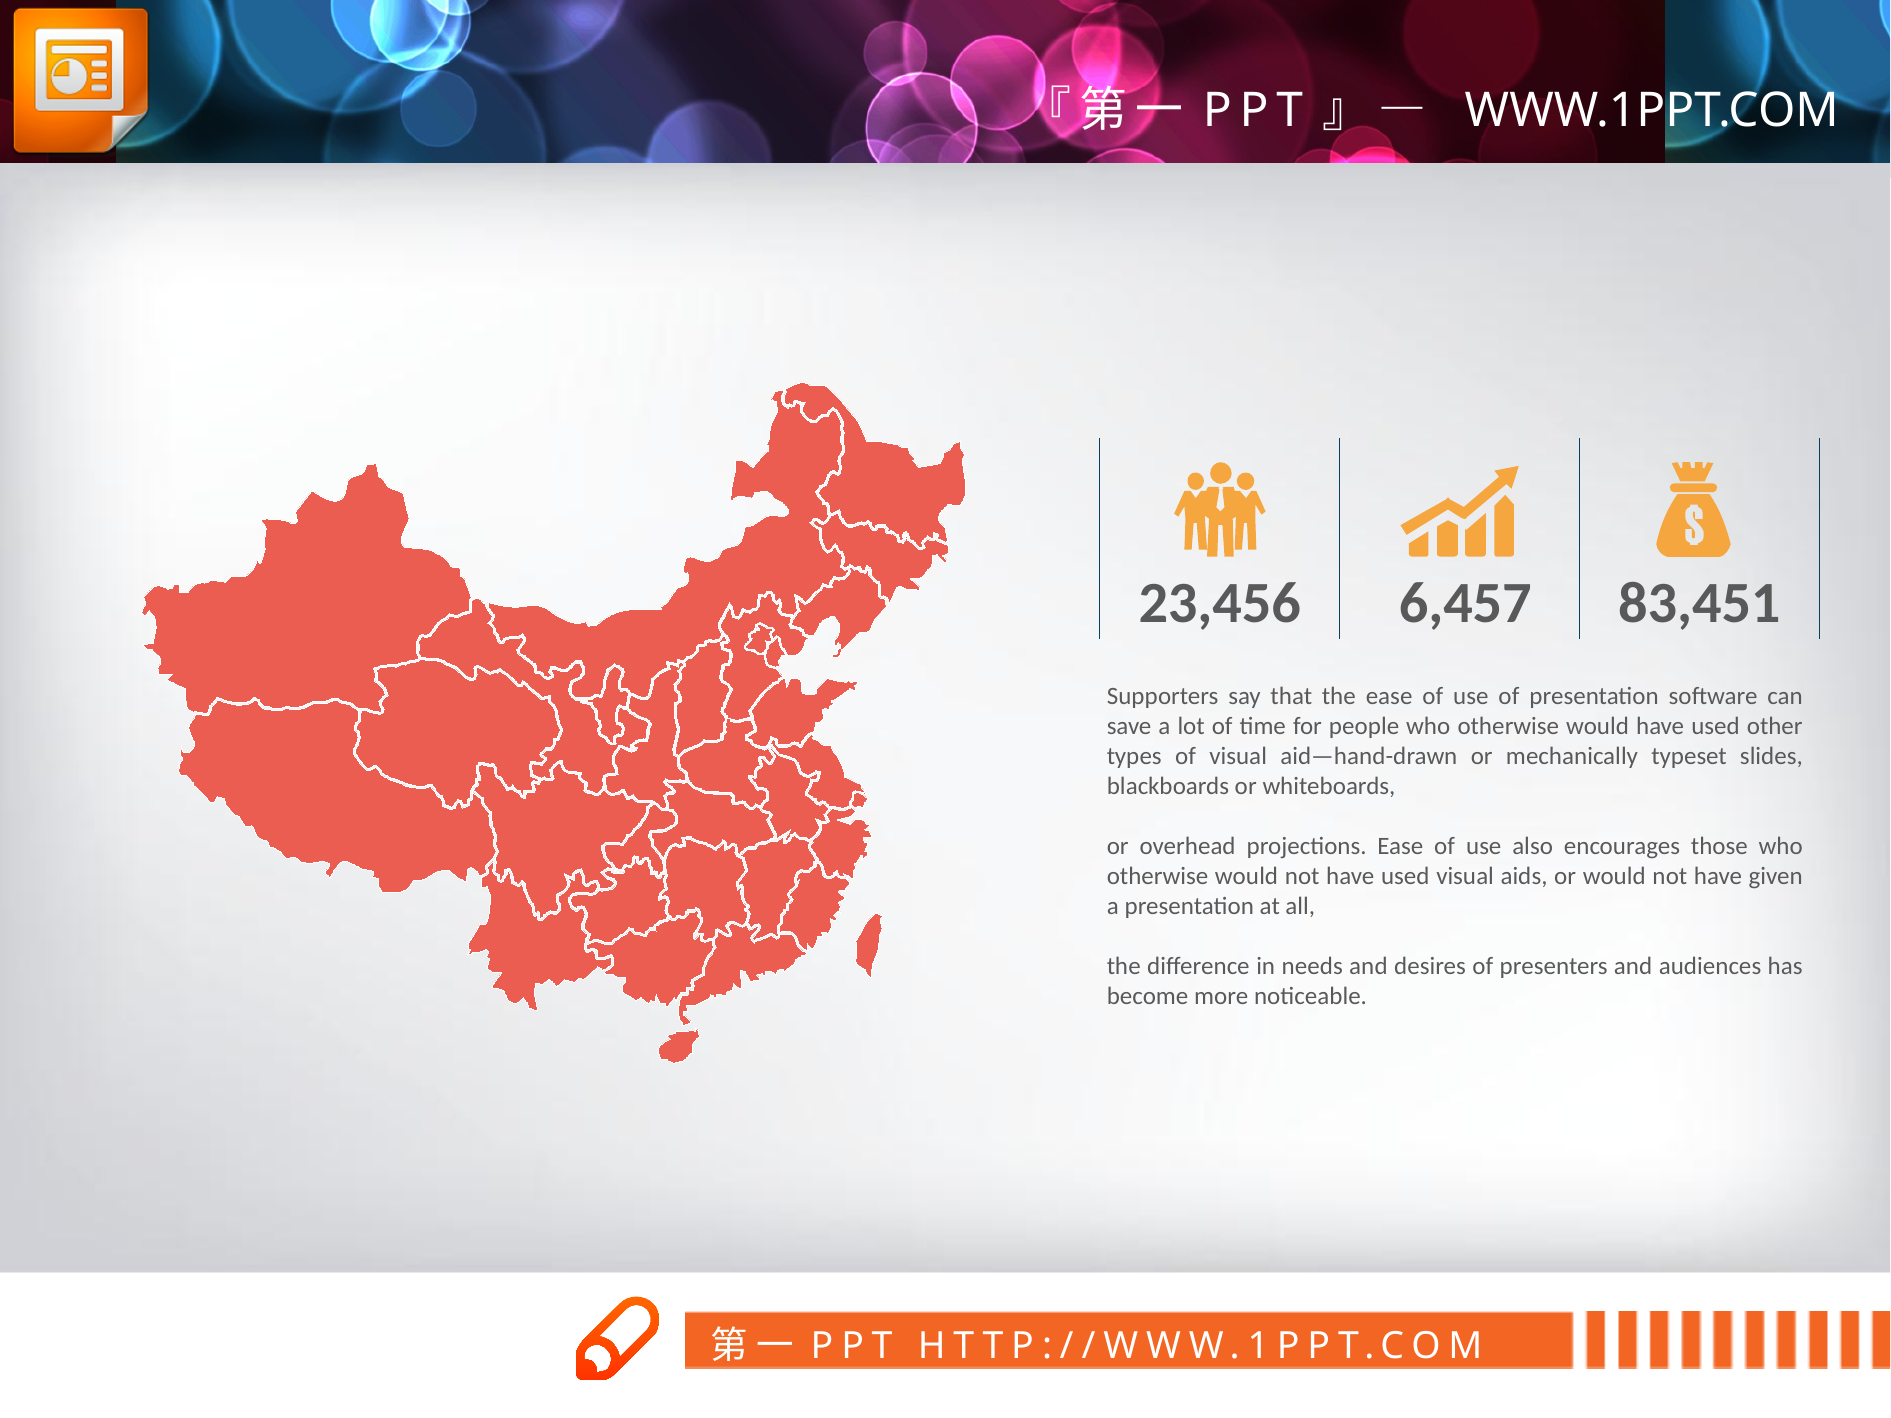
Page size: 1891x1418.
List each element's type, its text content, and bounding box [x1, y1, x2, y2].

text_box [1099, 437, 1820, 643]
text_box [141, 381, 967, 1064]
picture [0, 0, 1891, 1275]
picture [685, 1311, 1891, 1369]
text_box Supporters say that the ease of use of presentation software can save a lot of time for people who otherwise would have used other types of visual aid—hand-drawn or mechanically typeset slides, blackboards or whiteboards, or overhead projections. Ease of use also encourages those who otherwise would not have used visual aids, or would not have given a presentation at all, the difference in needs and desires of presenters and audiences has become more noticeable. [1092, 672, 1820, 1017]
